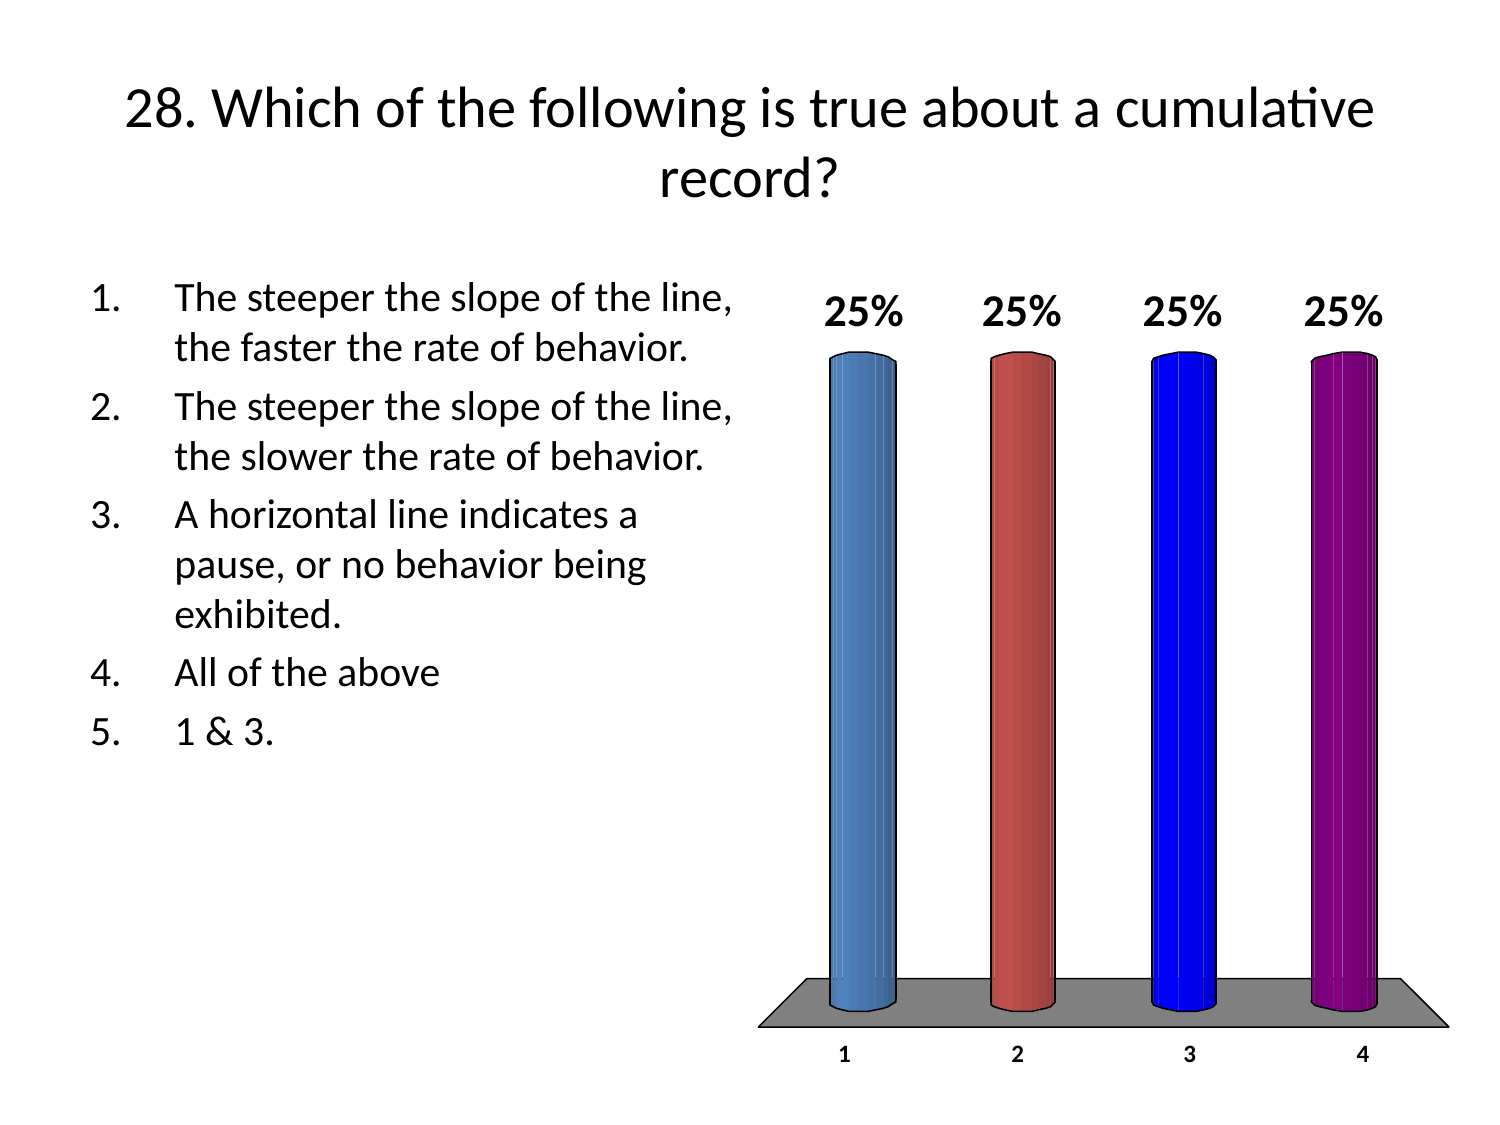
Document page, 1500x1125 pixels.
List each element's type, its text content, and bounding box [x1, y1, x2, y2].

title 28. Which of the following is true about a cumulative record? [75, 45, 1425, 233]
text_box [739, 270, 1490, 1115]
list The steeper the slope of the line, the faster the rate of behavior. The steeper the slope of the line, the slower the rate of behavior. A horizontal line indicates a pause, or no behavior being exhibited. All of the above 1 & 3. [75, 262, 750, 1005]
